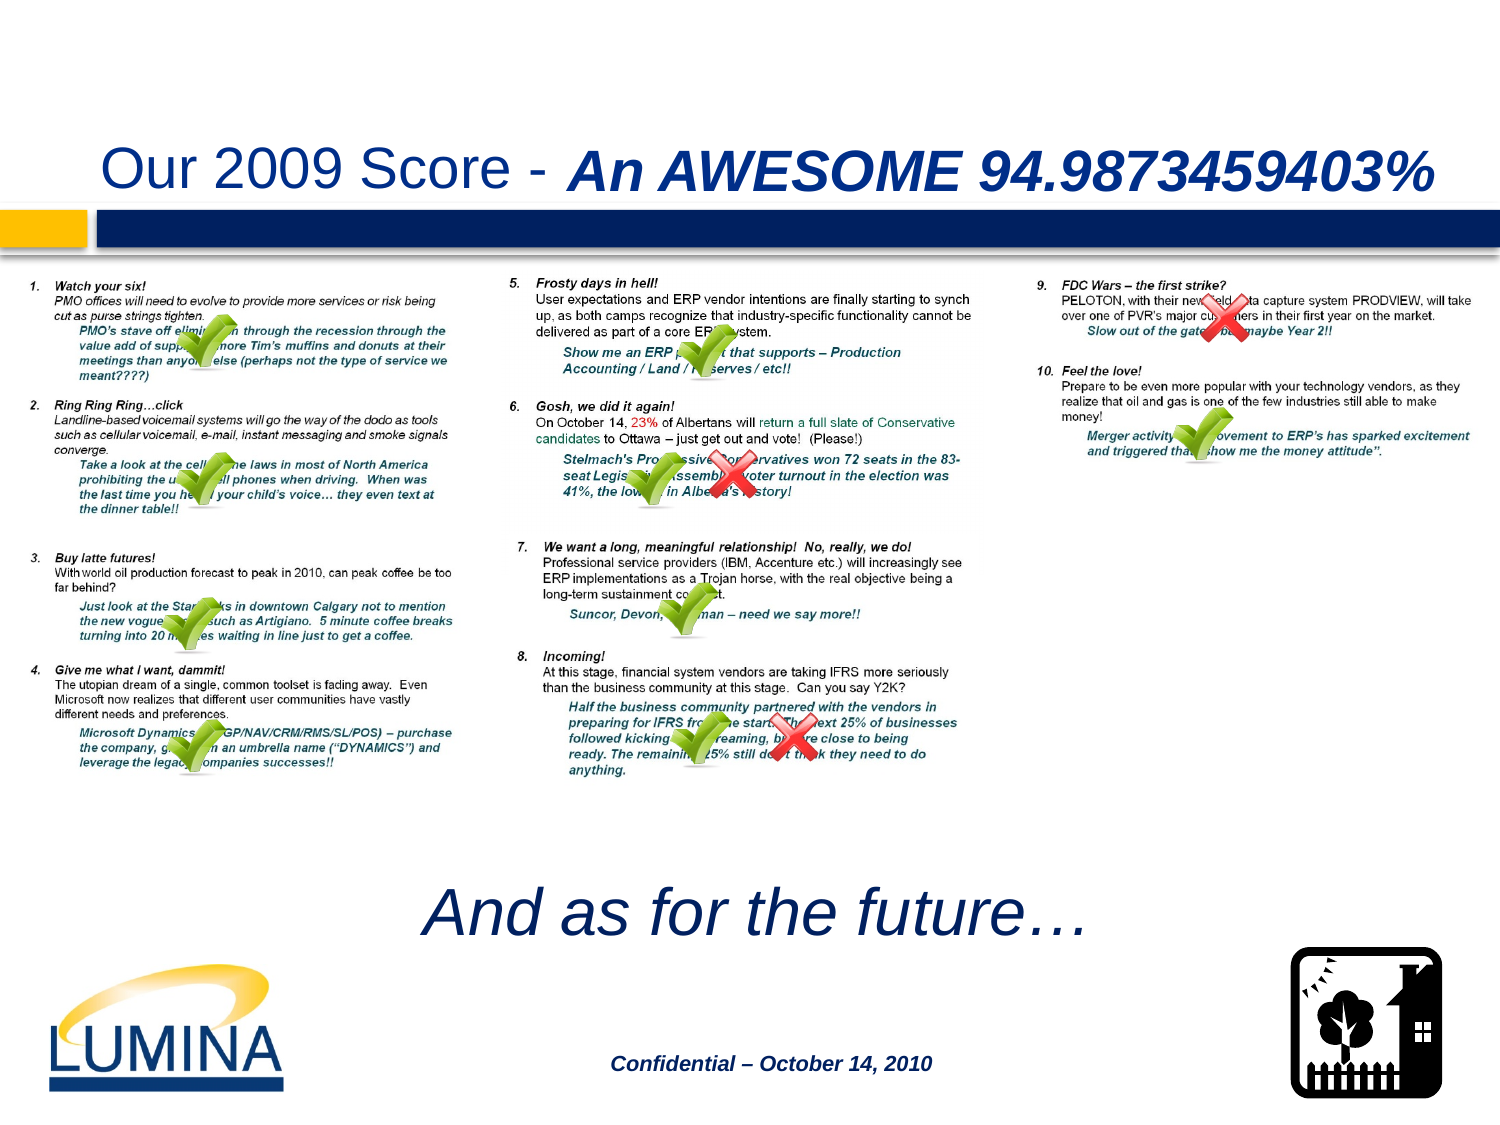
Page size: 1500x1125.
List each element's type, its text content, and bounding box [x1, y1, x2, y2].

text_box An AWESOME 94.9873459403% [567, 40, 1458, 203]
picture [23, 546, 463, 790]
picture [49, 964, 284, 1094]
text_box Our 2009 Score - [100, 37, 568, 200]
picture [1028, 273, 1483, 523]
title And as for the future… [89, 185, 1428, 1060]
picture [501, 270, 985, 816]
picture [21, 274, 458, 538]
